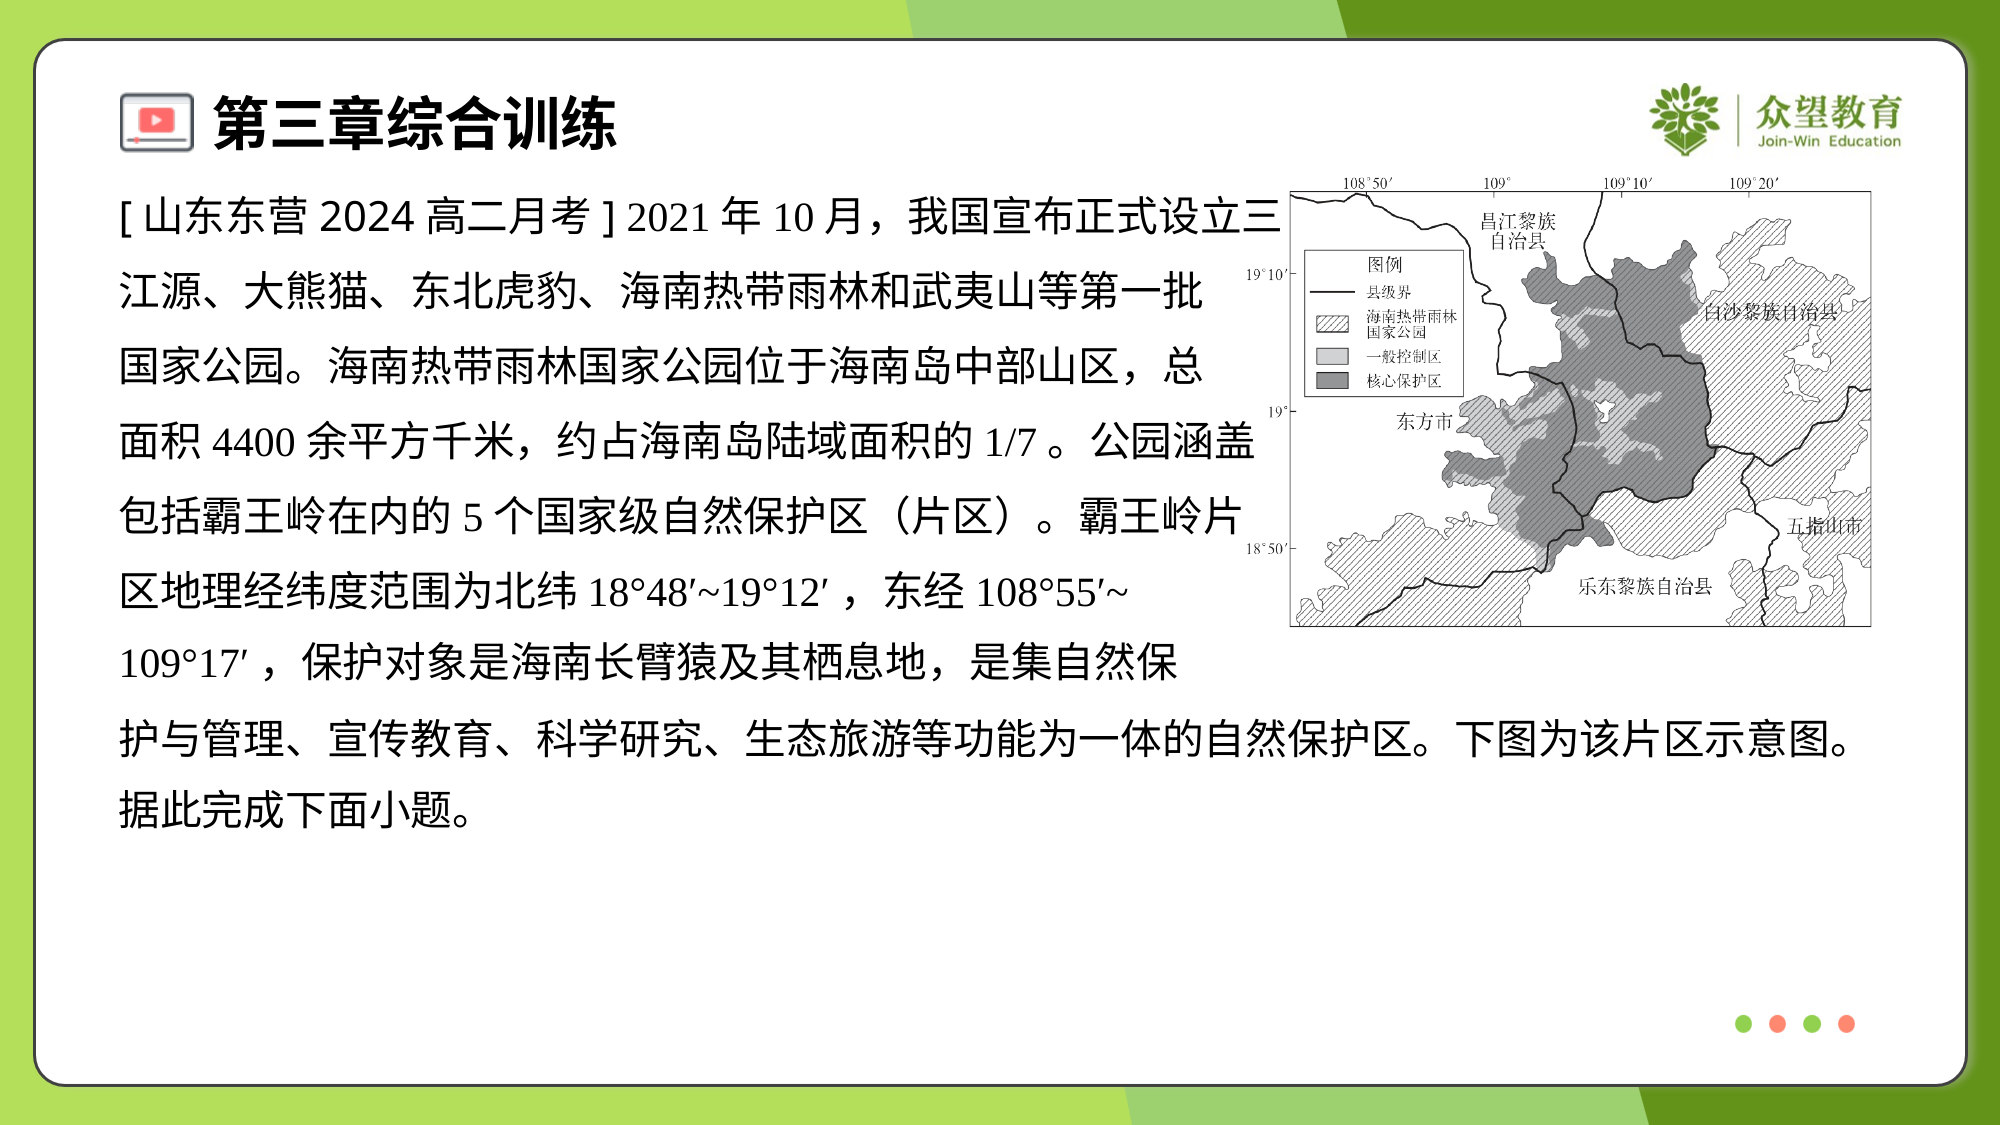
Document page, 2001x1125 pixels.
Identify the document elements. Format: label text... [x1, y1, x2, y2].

picture [0, 0, 2000, 1125]
text_box [山东东营2024高二月考] 2021年10月，我国宣布正式设立三 江源、大熊猫、东北虎豹、海南热带雨林和武夷山等第一批 国家公园。海南热带雨林国家公园位于海南岛中部山区，总 面积4400余平方千米，约占海南岛陆域面积的1/7。公园涵盖 包括霸王岭在内的5个国家级自然保护区（片区）。霸王岭片 区地理经纬度范围为北纬18°48′~19°12′，东经108°55′~ 109°17′，保护对象是海南长臂猿及其栖息地，是集自然保 [118, 164, 1230, 679]
text_box 护与管理、宣传教育、科学研究、生态旅游等功能为一体的自然保护区。下图为该片区示意图。 据此完成下面小题。 [118, 688, 1883, 827]
